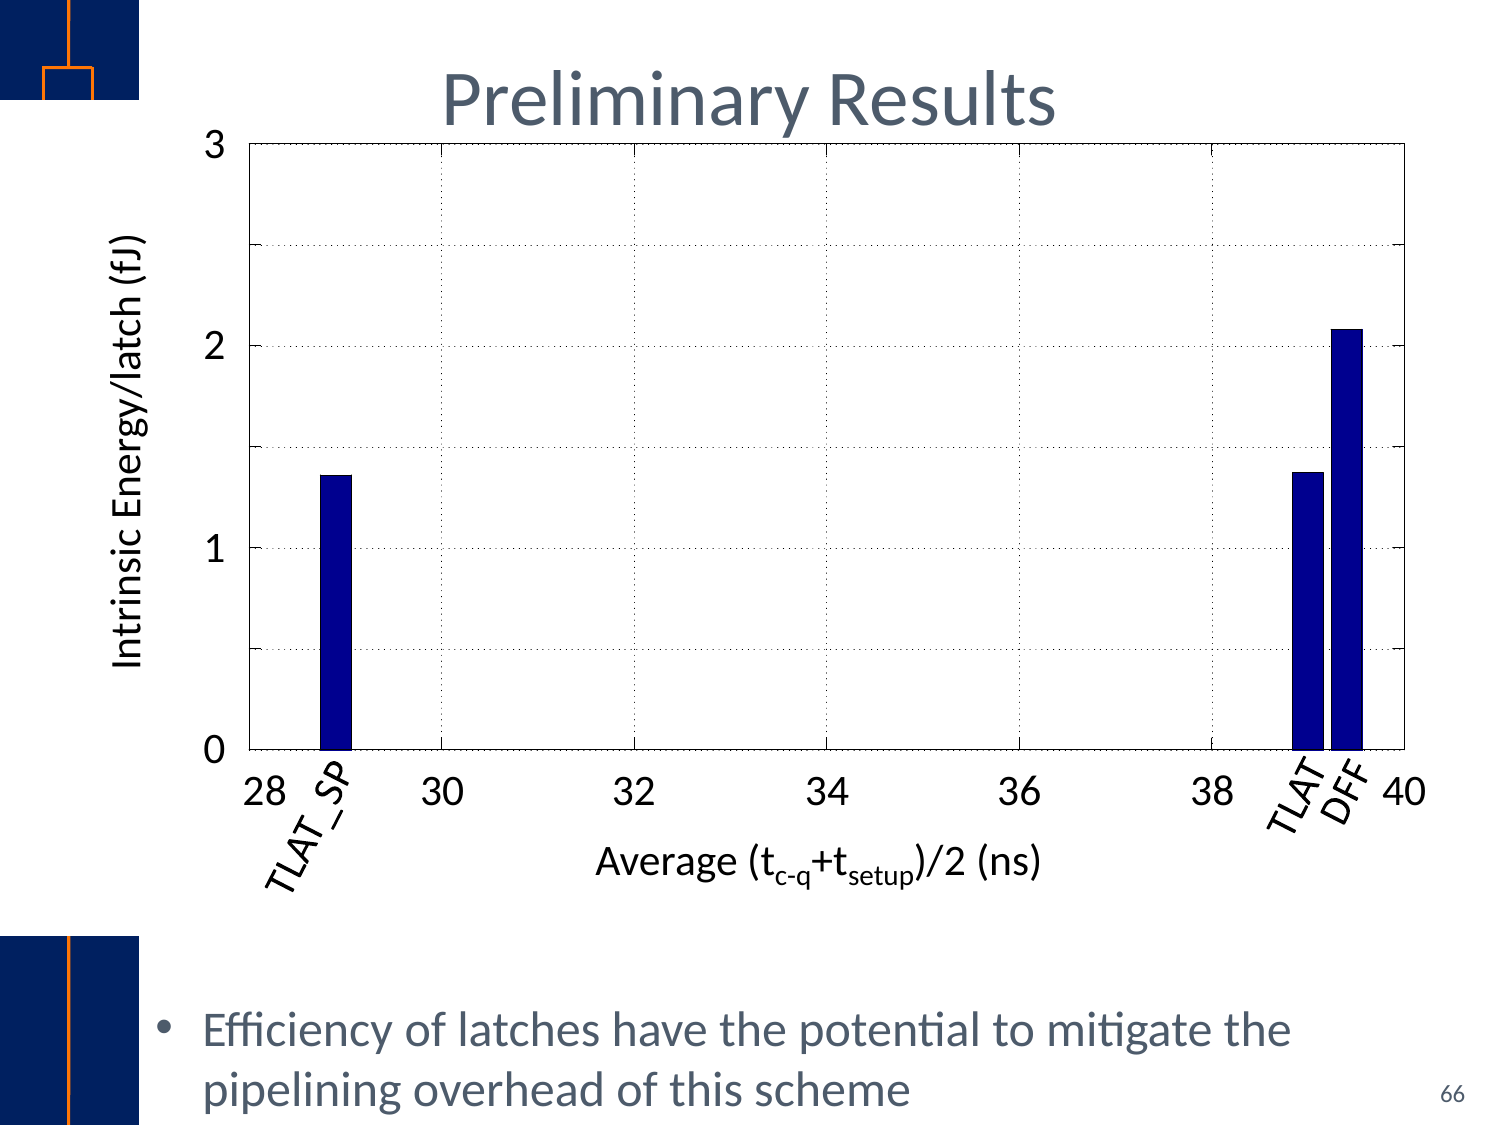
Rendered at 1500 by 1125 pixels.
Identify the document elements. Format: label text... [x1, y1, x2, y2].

text_box Preliminary Results [0, 38, 1500, 96]
slide_number 66 [1425, 1062, 1488, 1123]
text_box [0, 949, 1500, 1125]
text_box Efficiency of latches have the potential to mitigate the pipelining overhead of this scheme [140, 988, 1500, 1124]
picture [0, 99, 1500, 936]
